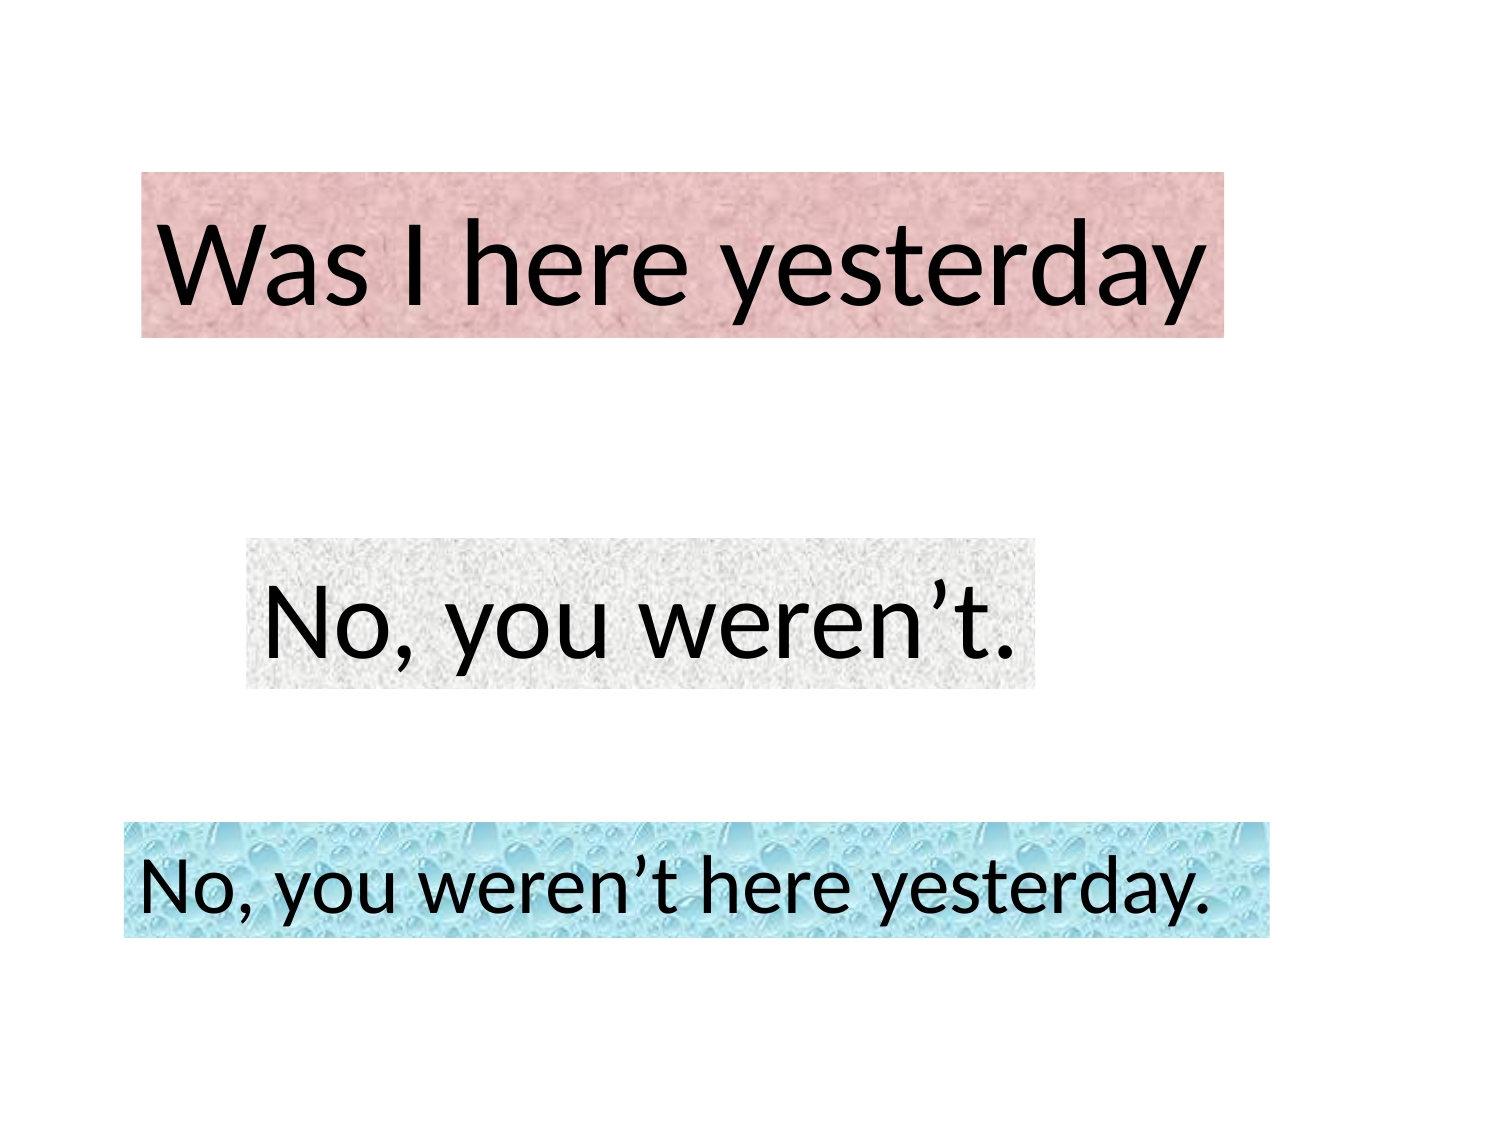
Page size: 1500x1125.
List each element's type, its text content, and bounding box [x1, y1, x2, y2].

text_box No, you weren’t here yesterday. [123, 822, 1270, 938]
text_box No, you weren’t. [246, 538, 1036, 689]
text_box Was I here yesterday [141, 172, 1225, 338]
